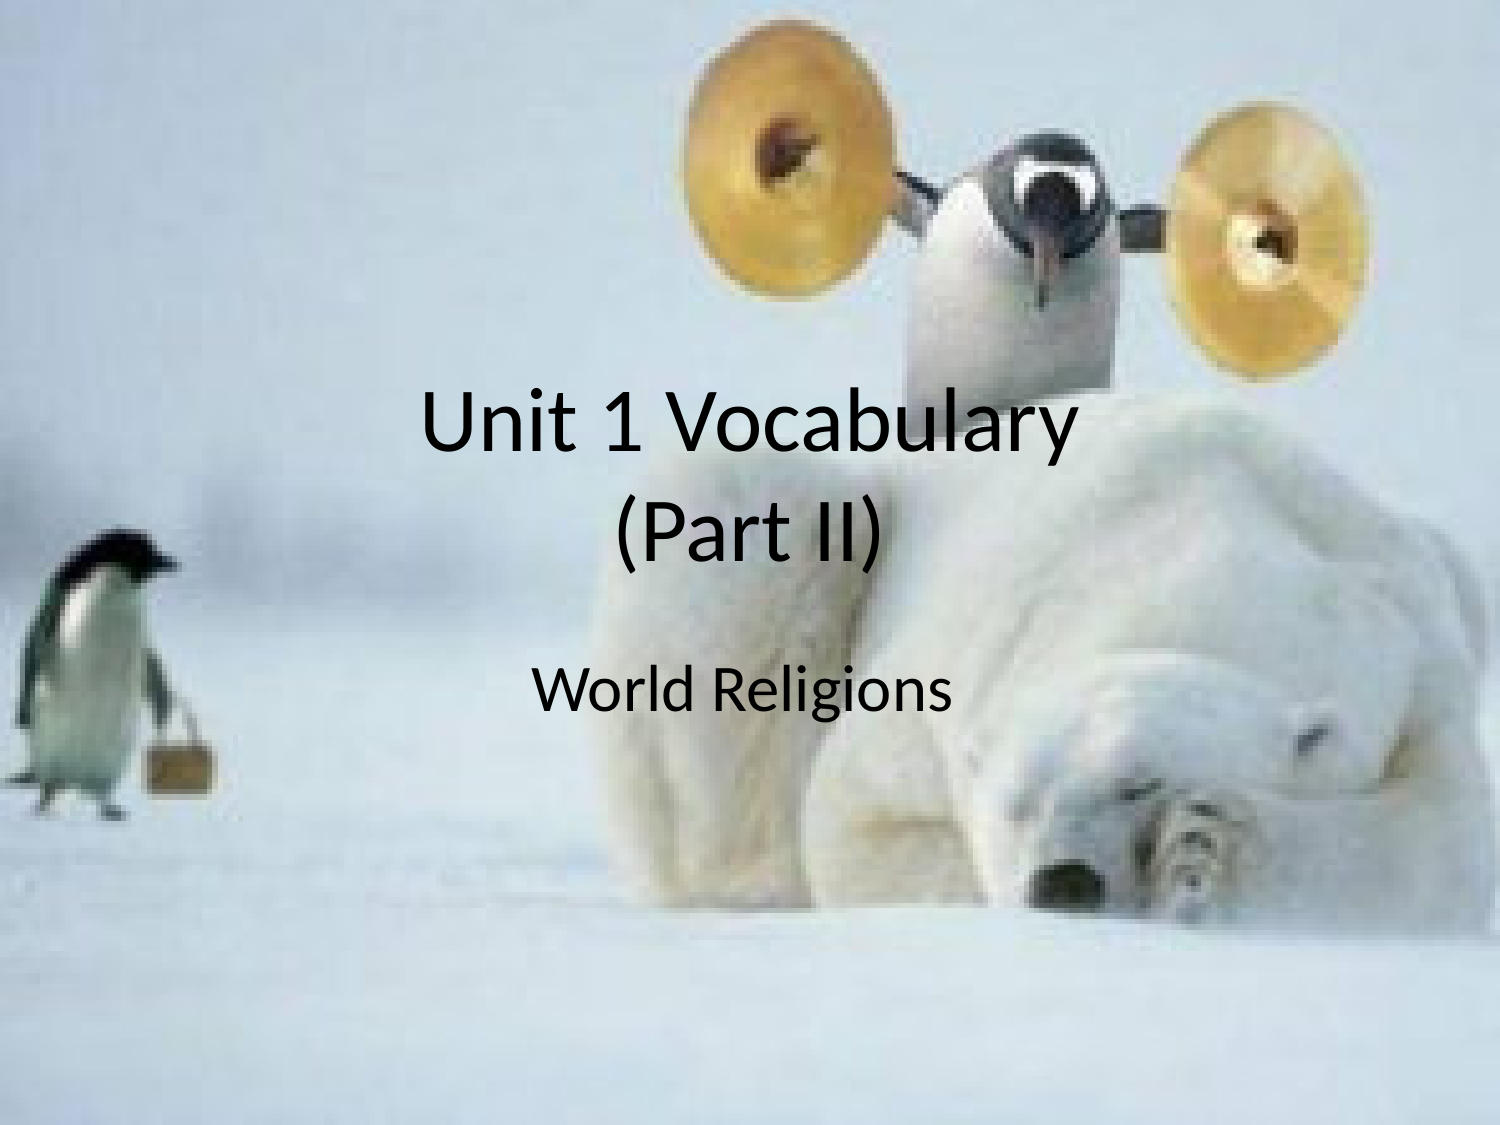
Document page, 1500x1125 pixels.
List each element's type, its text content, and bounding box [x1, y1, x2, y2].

title Unit 1 Vocabulary (Part II) [112, 349, 1388, 591]
subtitle World Religions [225, 637, 1275, 925]
picture [0, 0, 1500, 1125]
